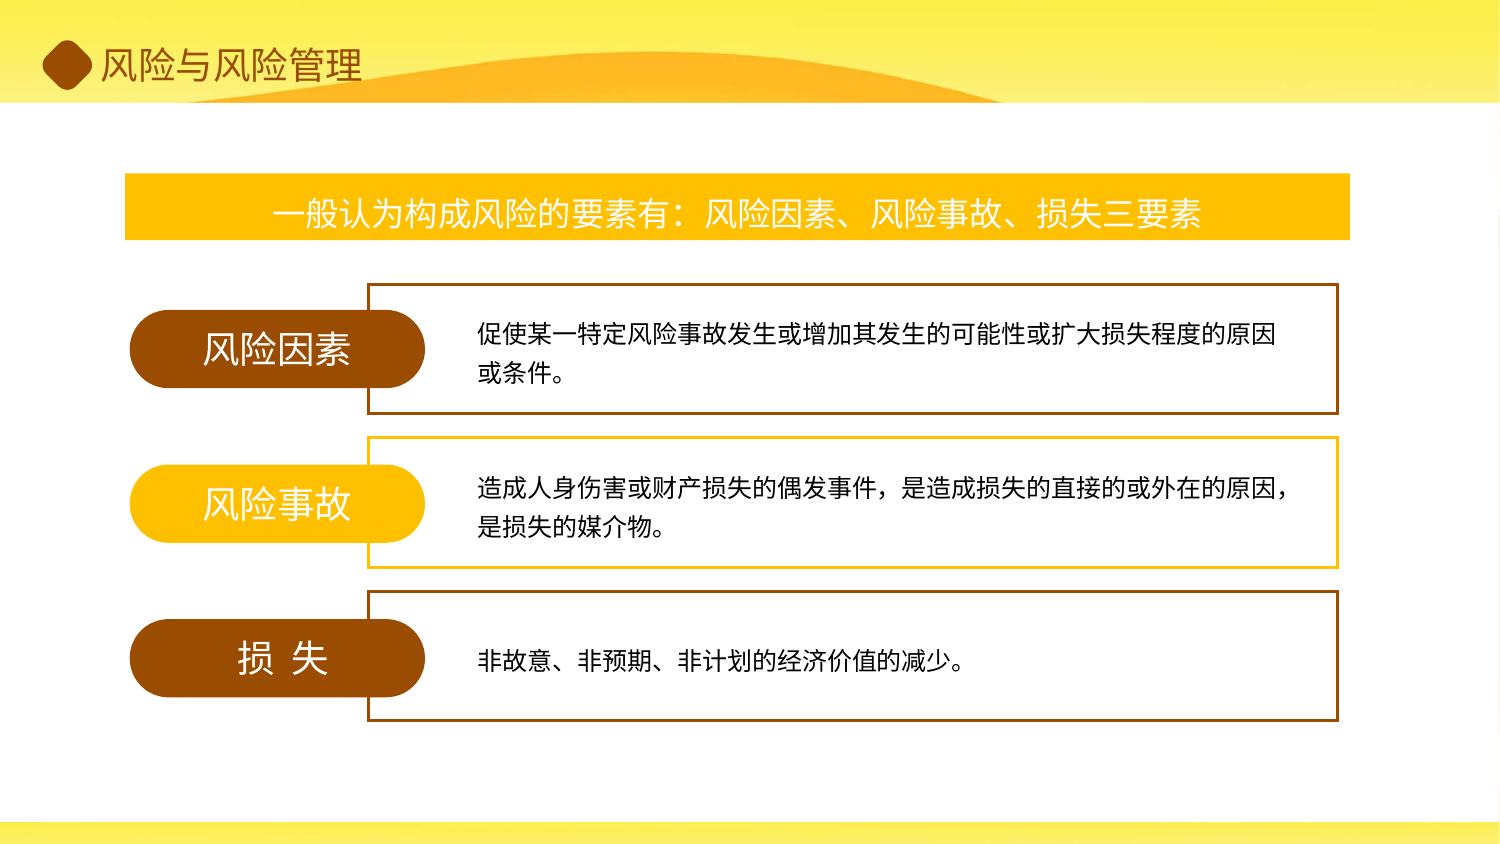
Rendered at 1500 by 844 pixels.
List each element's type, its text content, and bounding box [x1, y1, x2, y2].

text_box [367, 437, 1339, 568]
text_box 造成人身伤害或财产损失的偶发事件，是造成损失的直接的或外在的原因，是损失的媒介物。 [462, 456, 1301, 550]
text_box 风险事故 [187, 473, 368, 534]
picture [0, 822, 1500, 844]
text_box 非故意、非预期、非计划的经济价值的减少。 [462, 629, 1301, 683]
text_box [128, 463, 427, 544]
picture [0, 0, 1500, 102]
text_box [367, 590, 1339, 722]
text_box [129, 619, 426, 698]
text_box 损 失 [222, 627, 353, 688]
text_box 促使某一特定风险事故发生或增加其发生的可能性或扩大损失程度的原因或条件。 [462, 302, 1301, 395]
text_box 一般认为构成风险的要素有：风险因素、风险事故、损失三要素 [125, 173, 1350, 241]
text_box [367, 283, 1339, 415]
text_box 风险因素 [187, 318, 368, 379]
text_box [129, 309, 426, 389]
